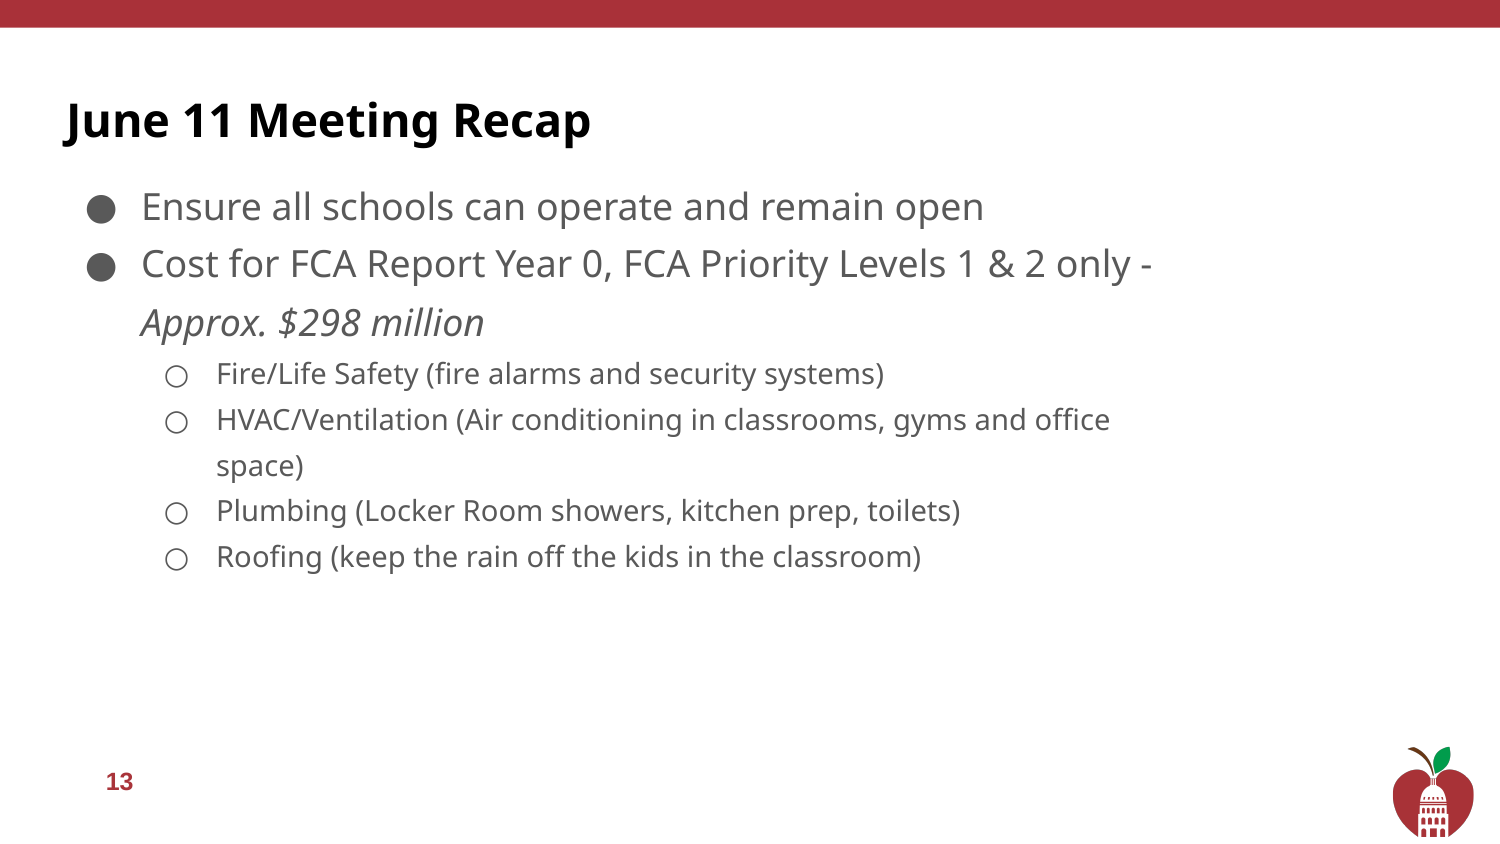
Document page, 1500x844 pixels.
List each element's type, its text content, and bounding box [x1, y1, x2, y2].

text_box [0, 0, 1500, 28]
list Ensure all schools can operate and remain open Cost for FCA Report Year 0, FCA Priority Levels 1 & 2 only - Approx. $298 million Fire/Life Safety (fire alarms and security systems) HVAC/Ventilation (Air conditioning in classrooms, gyms and office space) Plumbing (Locker Room showers, kitchen prep, toilets) Roofing (keep the rain off the kids in the classroom) [51, 166, 1219, 728]
title June 11 Meeting Recap [51, 72, 1449, 167]
slide_number ‹#› [58, 749, 149, 814]
picture [1385, 744, 1481, 839]
